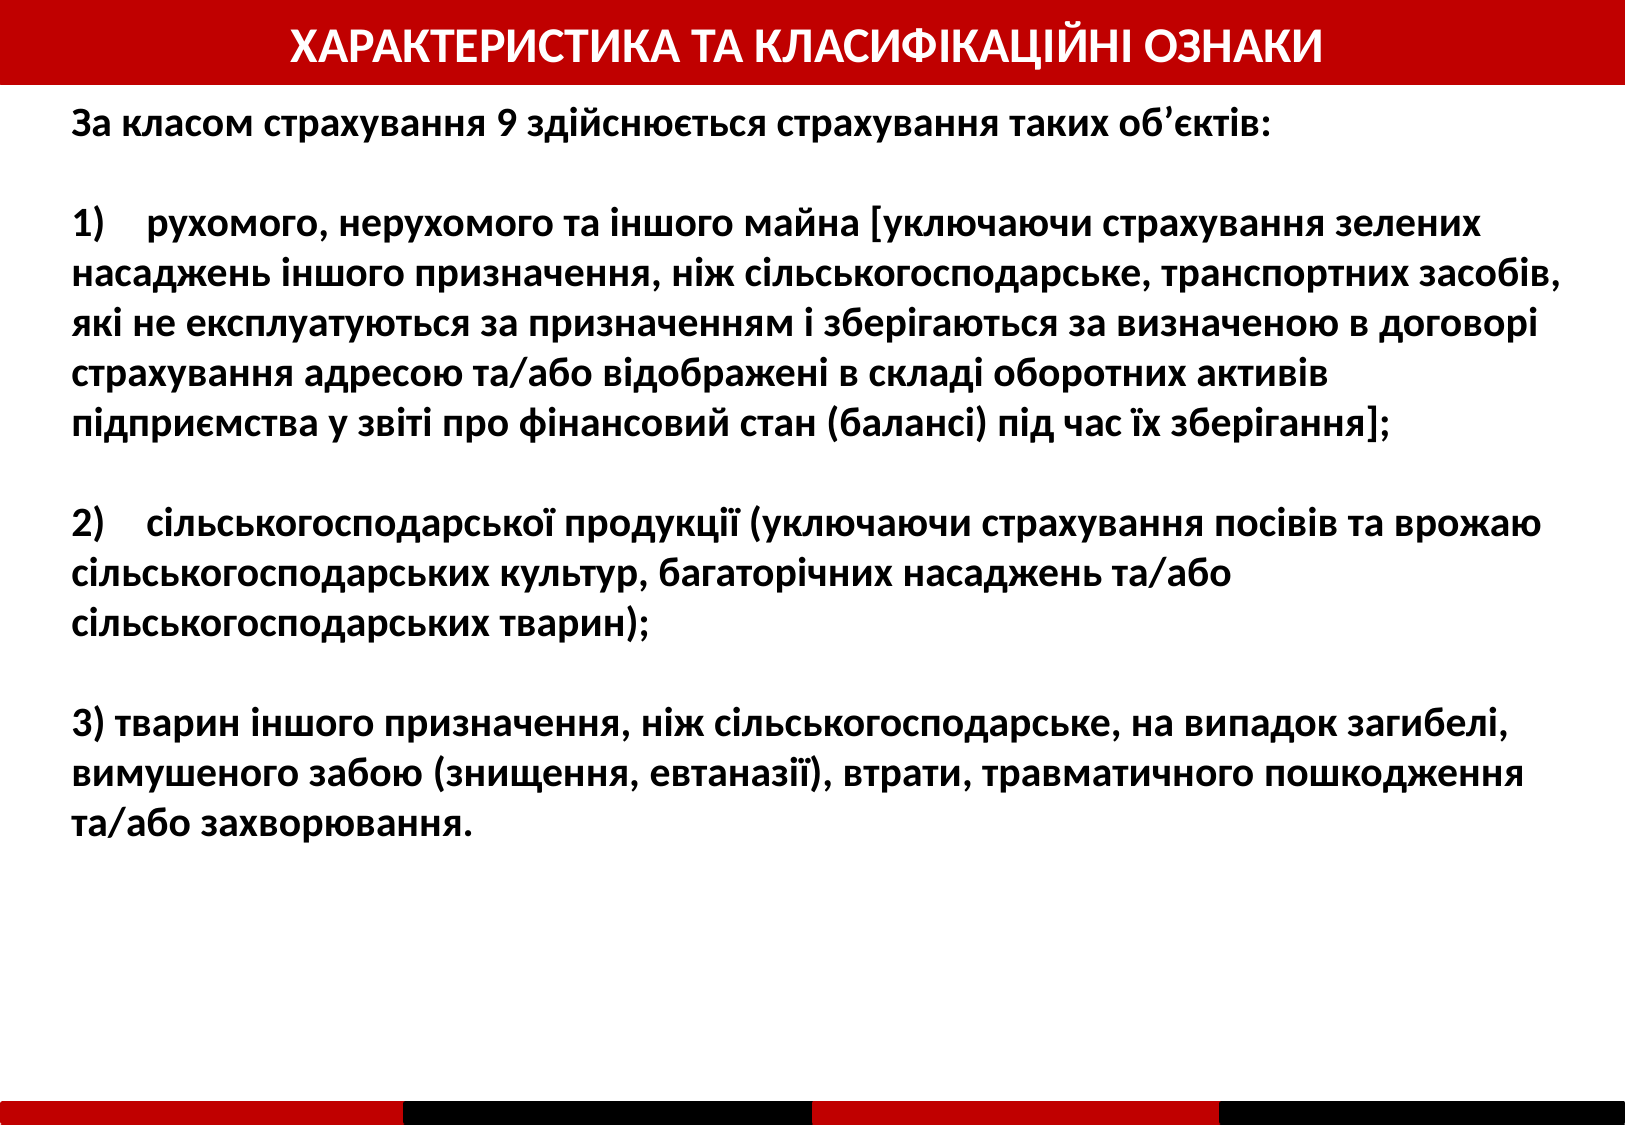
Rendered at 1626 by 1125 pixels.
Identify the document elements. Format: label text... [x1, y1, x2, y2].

picture [0, 1101, 1625, 1125]
text_box ХАРАКТЕРИСТИКА ТА КЛАСИФІКАЦІЙНІ ОЗНАКИ [0, 0, 1625, 85]
text_box За класом страхування 9 здійснюється страхування таких об’єктів: рухомого, нерухомого та іншого майна [уключаючи страхування зелених насаджень іншого призначення, ніж сільськогосподарське, транспортних засобів, які не експлуатуються за призначенням і зберігаються за визначеною в договорі страхування адресою та/або відображені в складі оборотних активів підприємства у звіті про фінансовий стан (балансі) під час їх зберігання]; сільськогосподарської продукції (уключаючи страхування посівів та врожаю сільськогосподарських культур, багаторічних насаджень та/або сільськогосподарських тварин); 3) тварин іншого призначення, ніж сільськогосподарське, на випадок загибелі, вимушеного забою (знищення, евтаназії), втрати, травматичного пошкодження та/або захворювання. [56, 87, 1593, 853]
